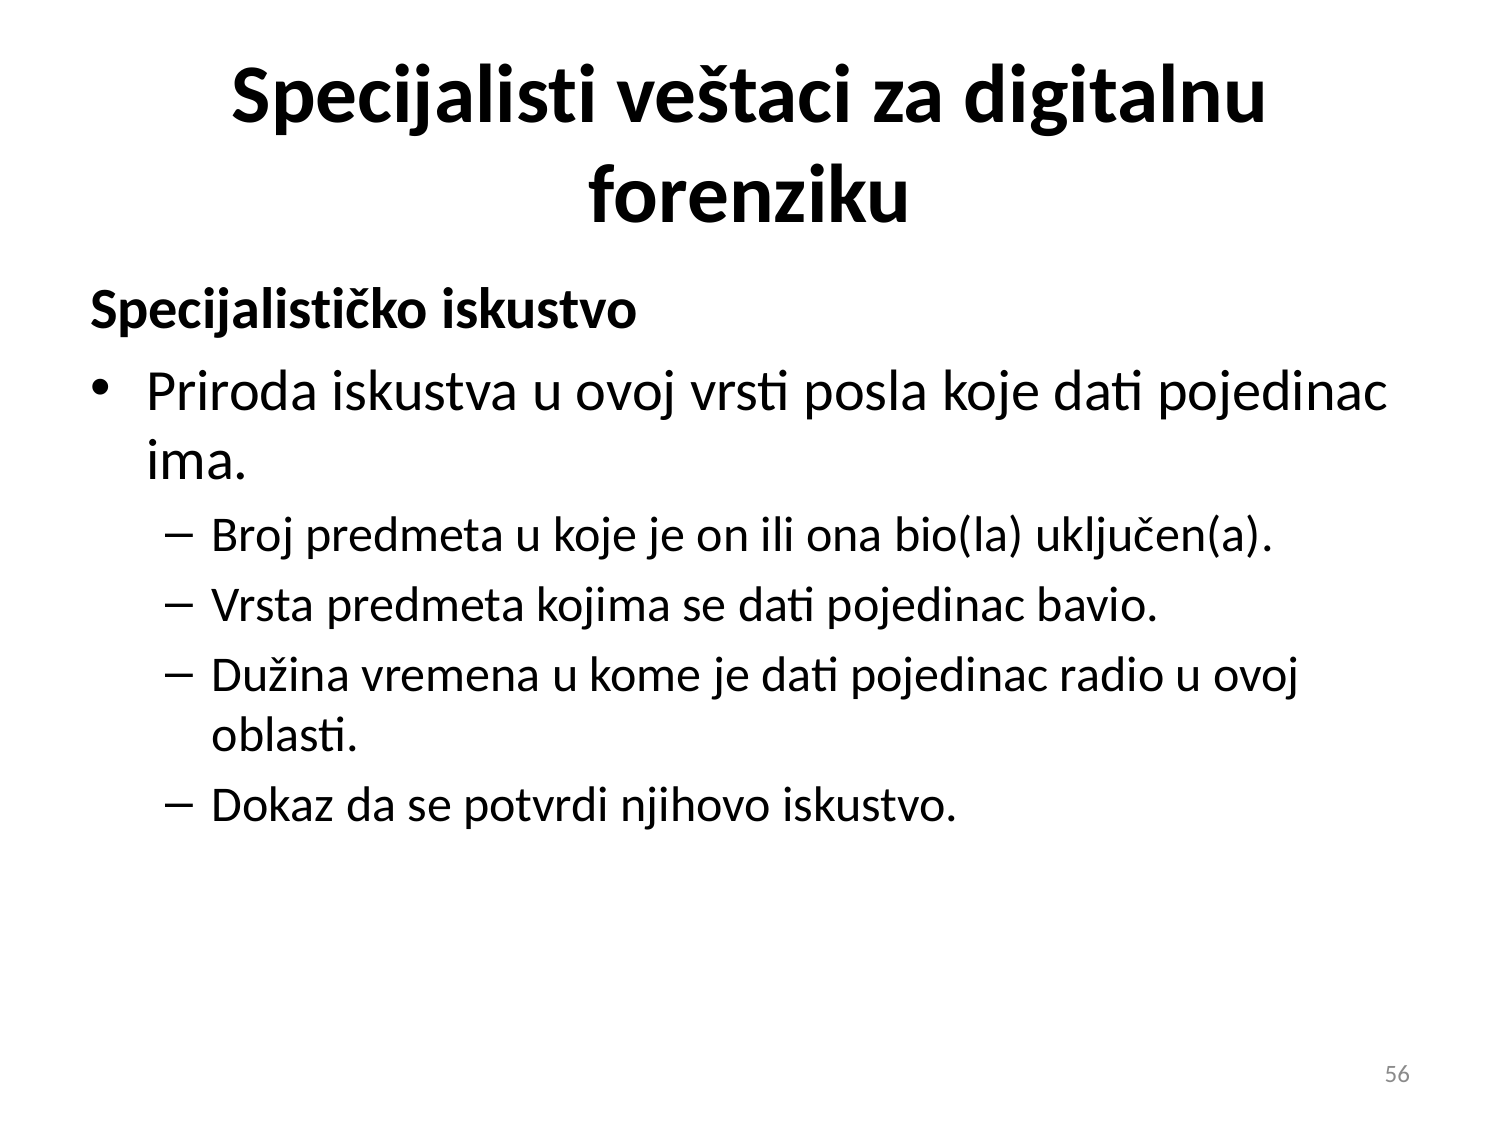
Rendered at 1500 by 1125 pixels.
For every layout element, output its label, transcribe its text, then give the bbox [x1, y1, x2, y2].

list Specijalističko iskustvo Priroda iskustva u ovoj vrsti posla koje dati pojedinac ima. Broj predmeta u koje je on ili ona bio(la) uključen(a). Vrsta predmeta kojima se dati pojedinac bavio. Dužina vremena u kome je dati pojedinac radio u ovoj oblasti. Dokaz da se potvrdi njihovo iskustvo. [74, 262, 1426, 1006]
title Specijalisti veštaci za digitalnu forenziku [74, 44, 1426, 233]
slide_number 56 [1074, 1042, 1425, 1103]
